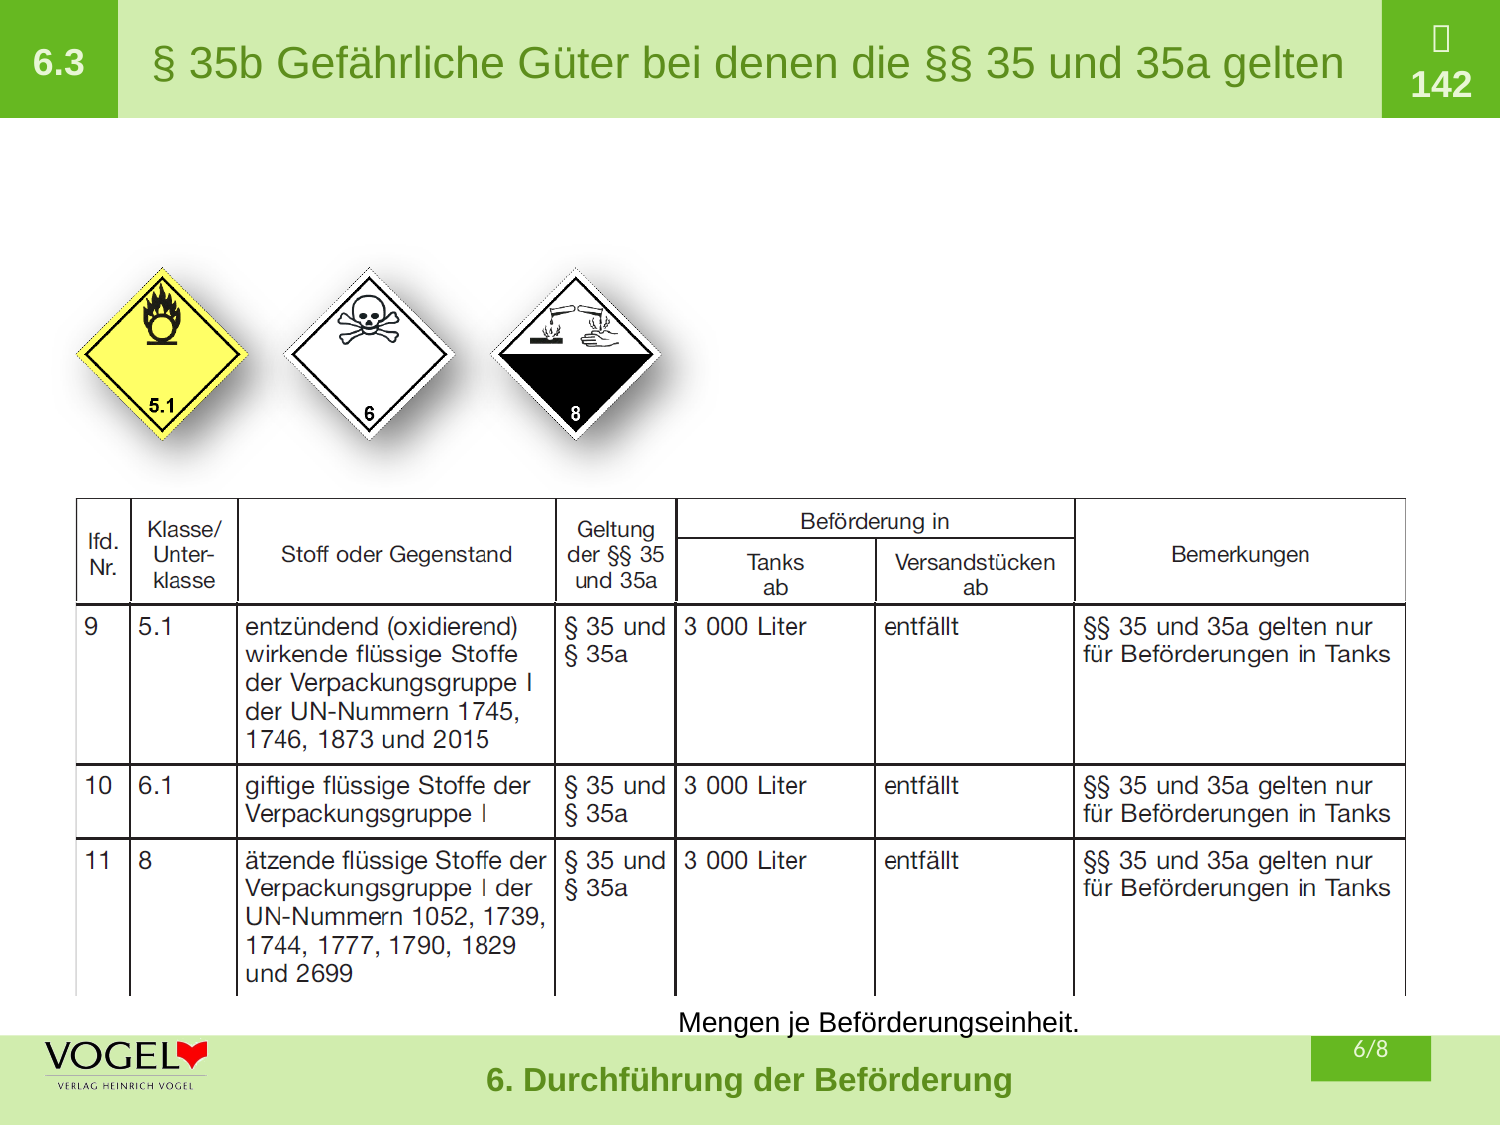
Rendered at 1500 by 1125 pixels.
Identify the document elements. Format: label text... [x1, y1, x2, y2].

text_box 6.3 [17, 30, 100, 90]
picture [75, 498, 1407, 996]
picture [488, 267, 662, 441]
text_box  142 [1395, 7, 1488, 112]
picture [41, 1037, 210, 1094]
text_box Mengen je Beförderungseinheit. [663, 1004, 1096, 1046]
picture [75, 267, 249, 441]
picture [282, 267, 456, 441]
title § 35b Gefährliche Güter bei denen die §§ 35 und 35a gelten [114, 0, 1386, 158]
